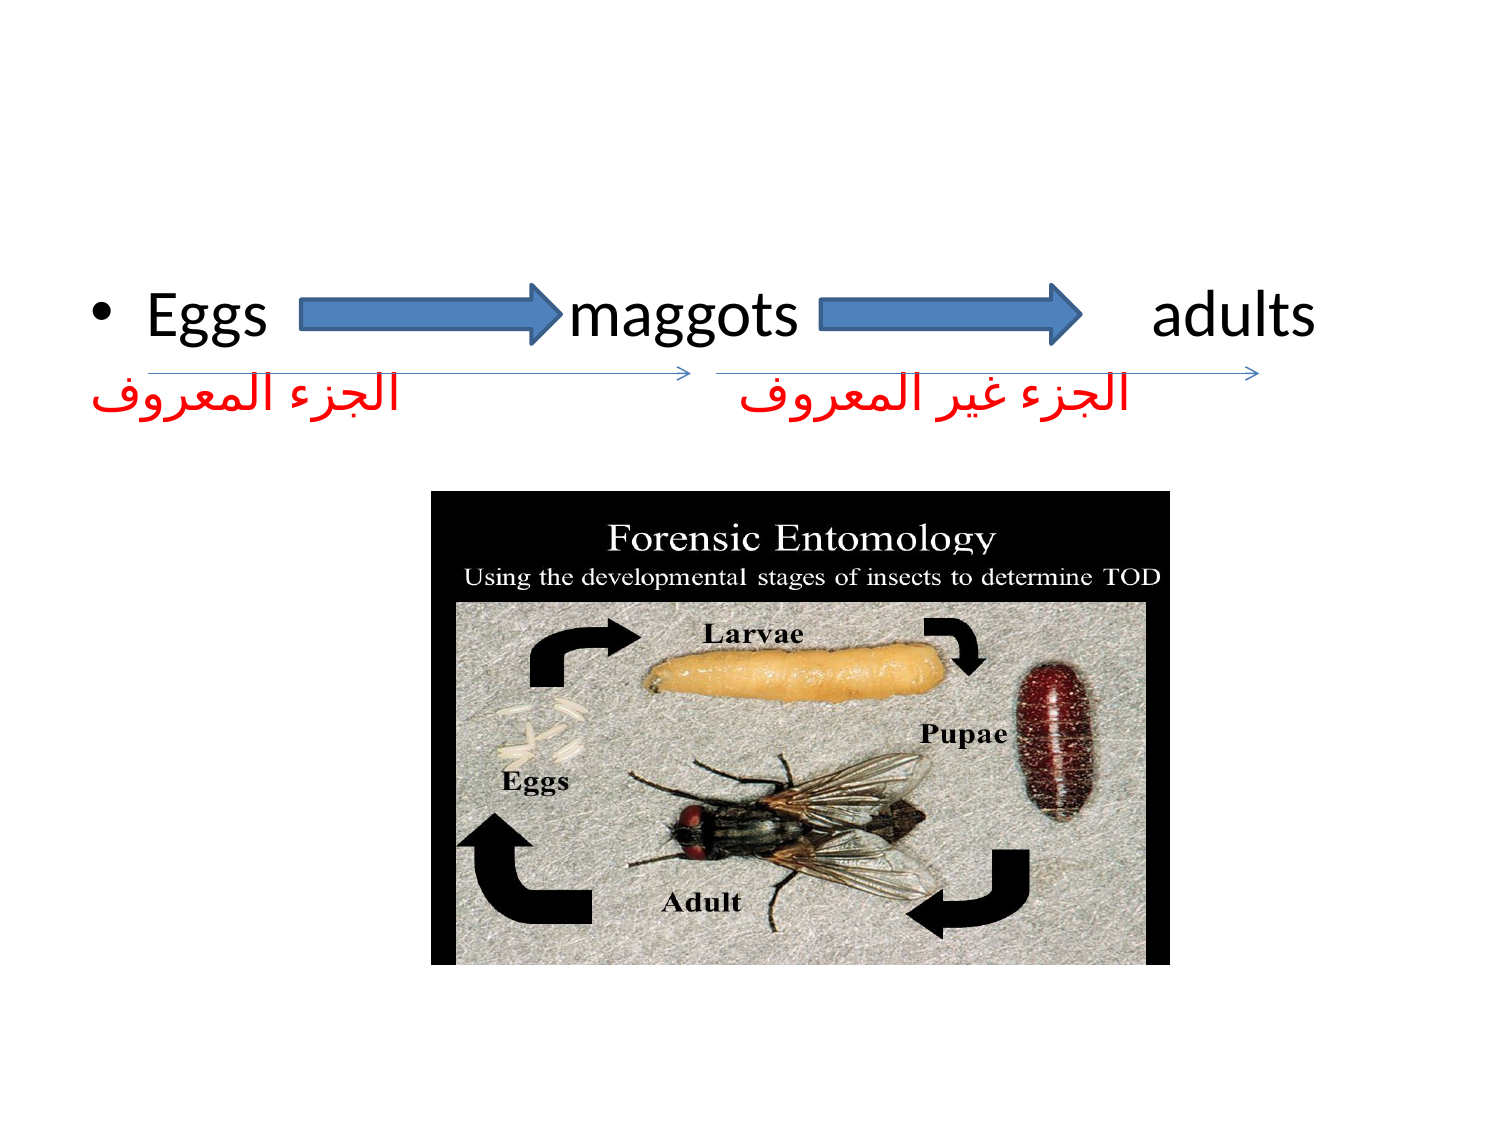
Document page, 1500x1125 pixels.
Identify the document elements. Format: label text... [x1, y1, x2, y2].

text_box [818, 282, 1083, 346]
picture [430, 491, 1170, 965]
list Eggs maggots adults الجزء غير المعروف الجزء المعروف [75, 262, 1425, 1005]
text_box [298, 282, 564, 346]
